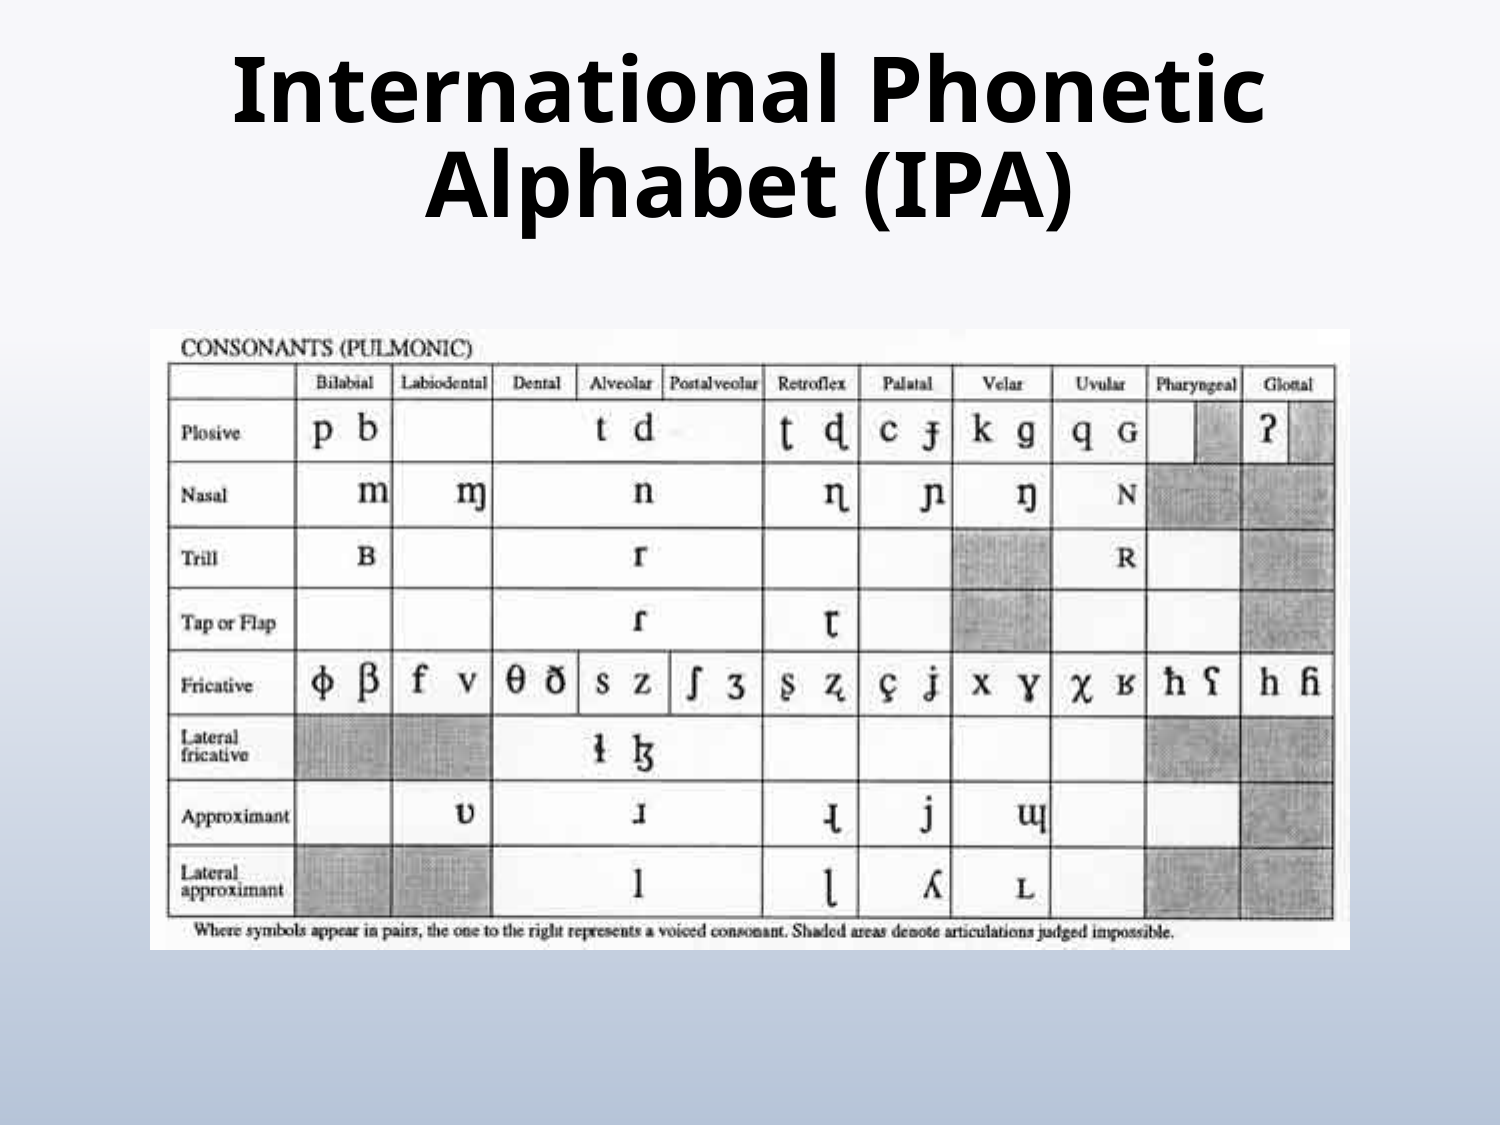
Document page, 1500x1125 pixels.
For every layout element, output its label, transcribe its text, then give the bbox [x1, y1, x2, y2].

title International Phonetic Alphabet (IPA) [150, 37, 1350, 245]
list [148, 284, 1352, 995]
